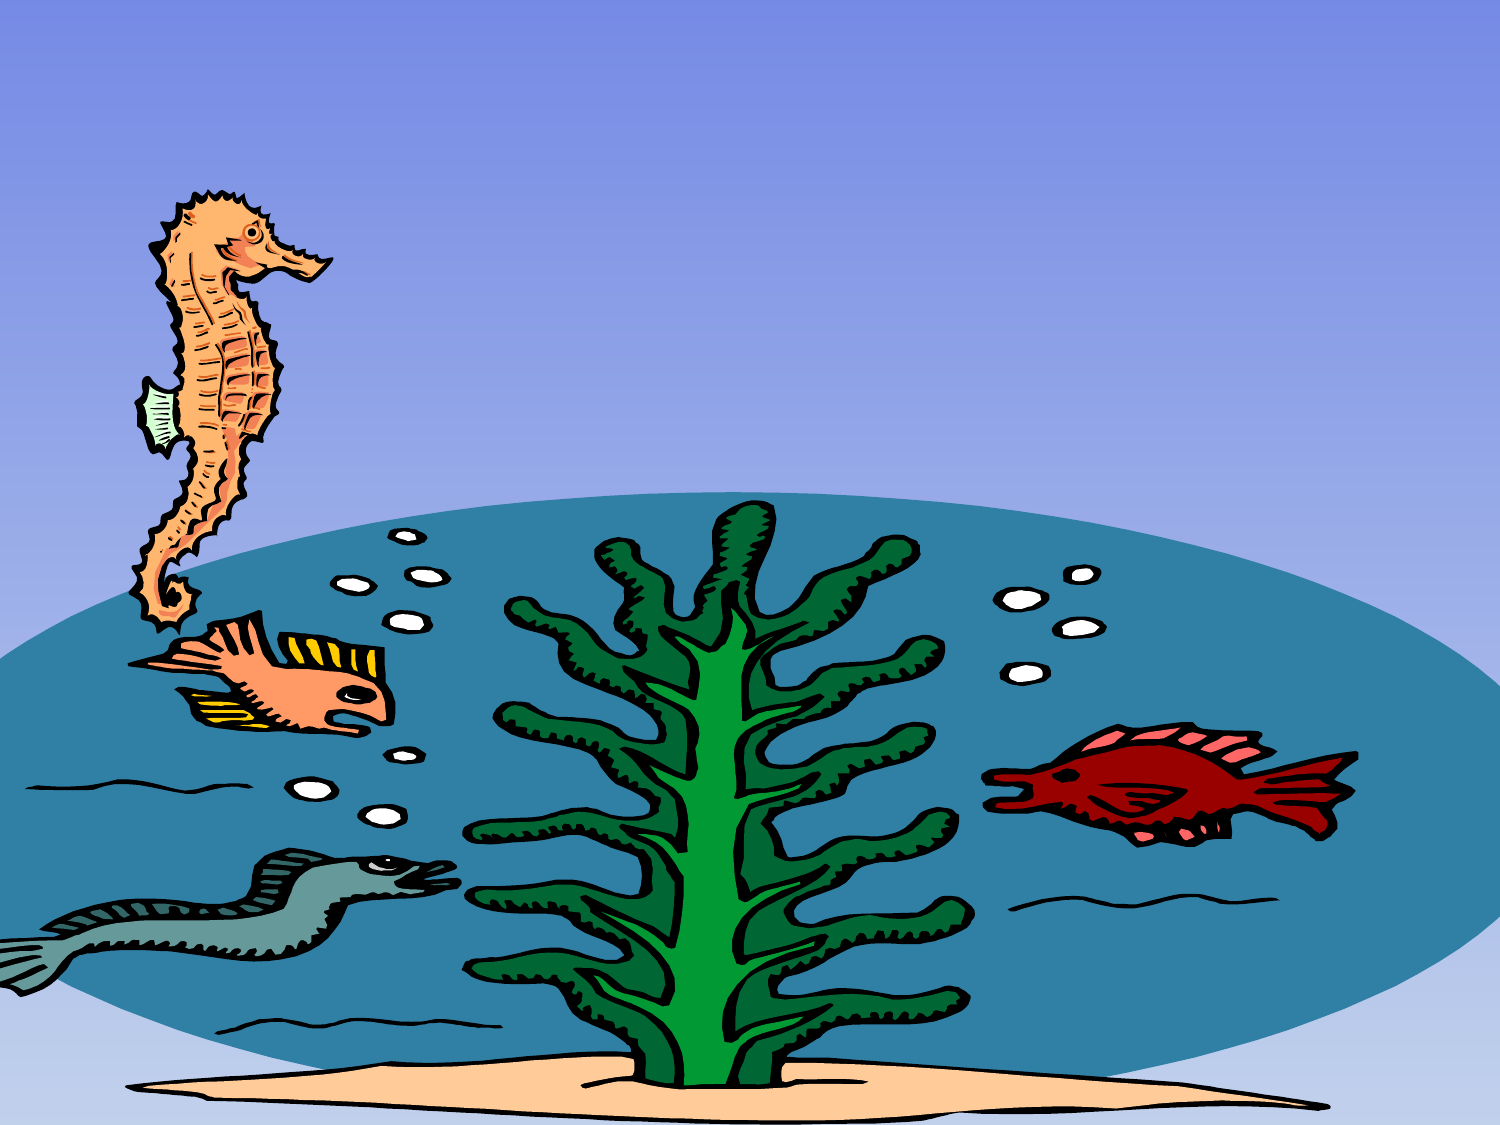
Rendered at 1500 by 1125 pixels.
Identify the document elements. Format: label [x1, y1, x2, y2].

picture [0, 187, 1500, 1125]
